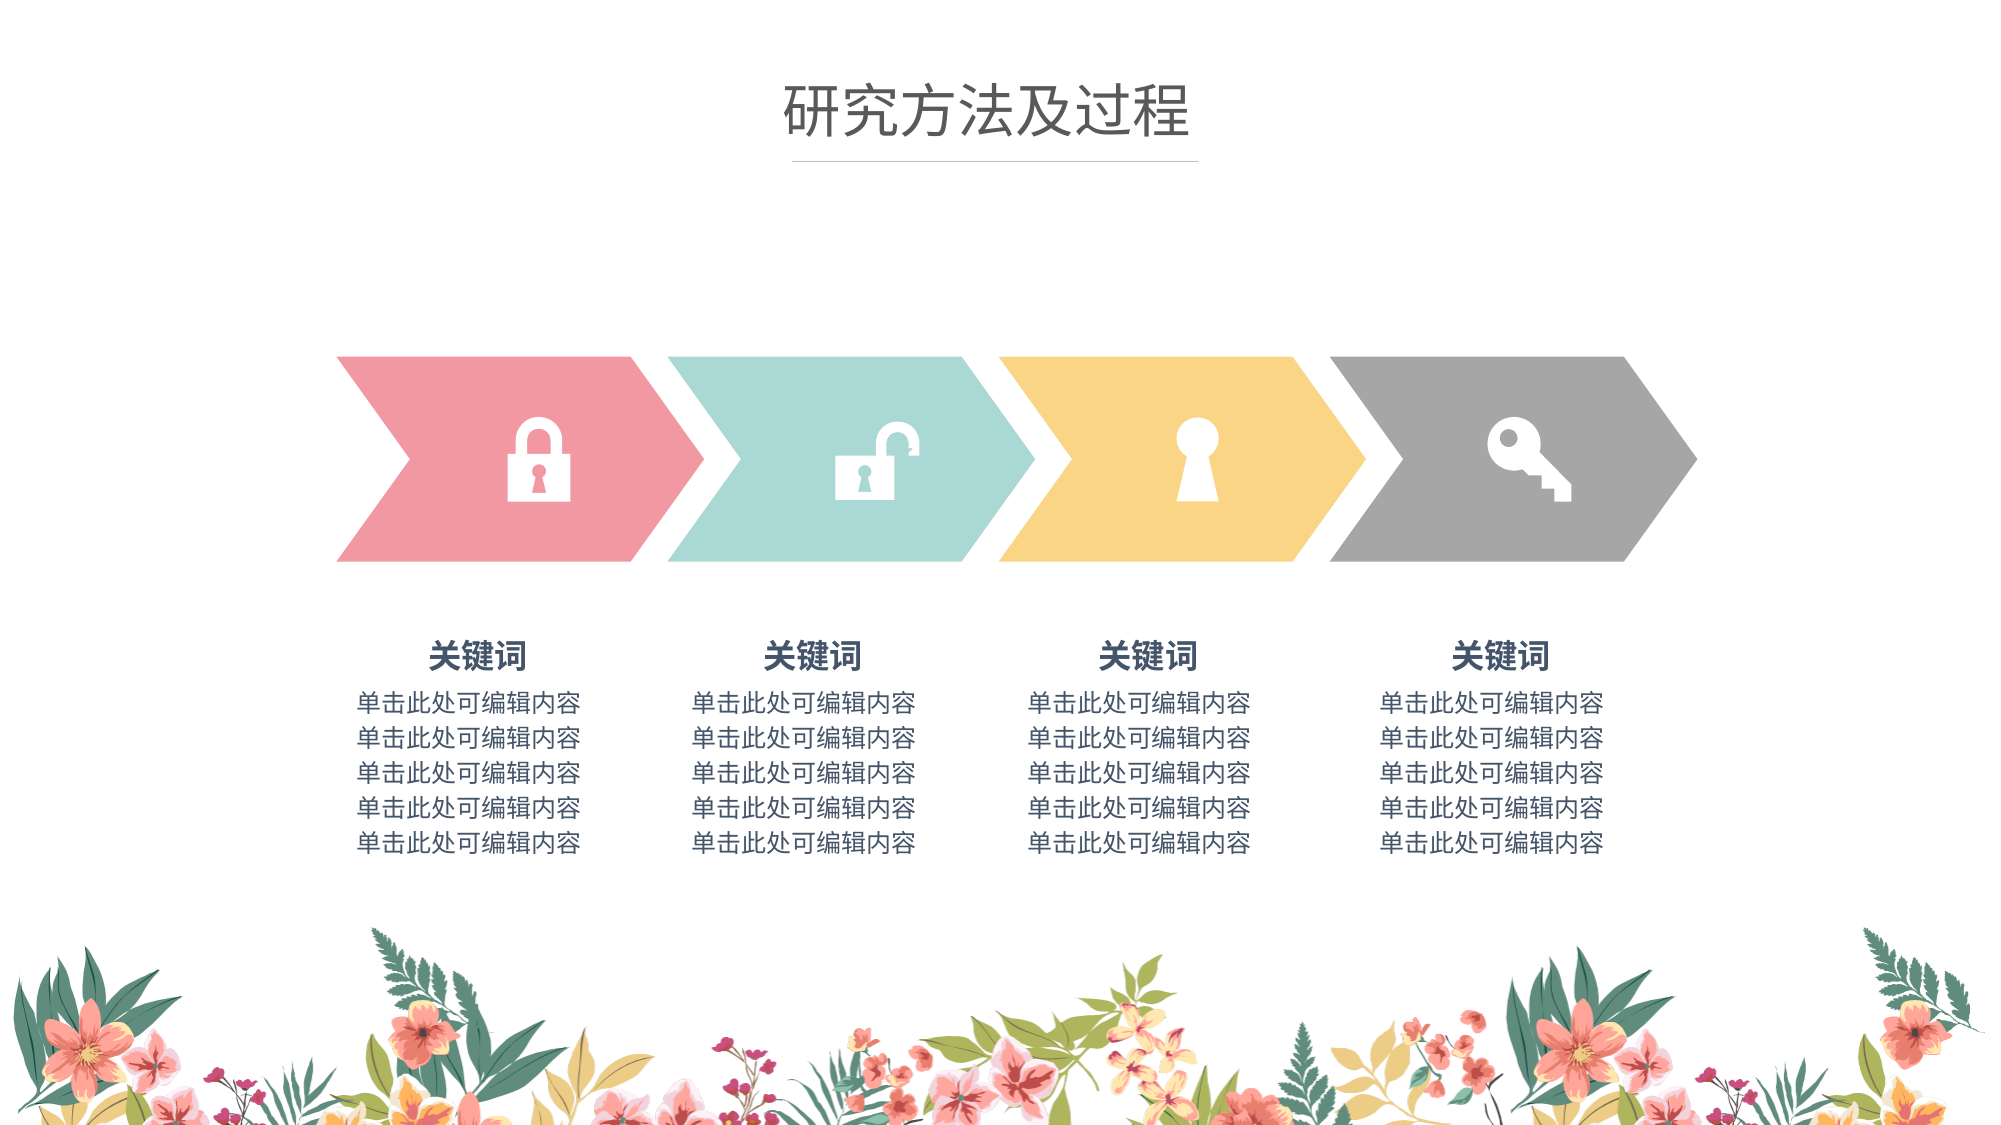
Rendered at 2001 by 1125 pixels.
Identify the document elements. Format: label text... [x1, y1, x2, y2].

text_box [1327, 355, 1699, 563]
text_box [1176, 417, 1219, 502]
text_box 单击此处可编辑内容 单击此处可编辑内容 单击此处可编辑内容 单击此处可编辑内容 单击此处可编辑内容 [1027, 687, 1271, 858]
text_box [835, 421, 920, 500]
text_box 单击此处可编辑内容 单击此处可编辑内容 单击此处可编辑内容 单击此处可编辑内容 单击此处可编辑内容 [356, 687, 600, 858]
text_box 关键词 [408, 635, 549, 676]
text_box 关键词 [1431, 635, 1572, 676]
text_box 关键词 [743, 635, 884, 676]
text_box [334, 355, 706, 563]
text_box [507, 416, 571, 502]
text_box 关键词 [1078, 635, 1219, 676]
text_box [996, 355, 1368, 563]
text_box 单击此处可编辑内容 单击此处可编辑内容 单击此处可编辑内容 单击此处可编辑内容 单击此处可编辑内容 [691, 687, 936, 858]
text_box [1487, 416, 1572, 502]
text_box [665, 355, 1037, 563]
picture [8, 927, 2000, 1125]
text_box 单击此处可编辑内容 单击此处可编辑内容 单击此处可编辑内容 单击此处可编辑内容 单击此处可编辑内容 [1379, 687, 1623, 858]
text_box 研究方法及过程 [768, 67, 1223, 152]
